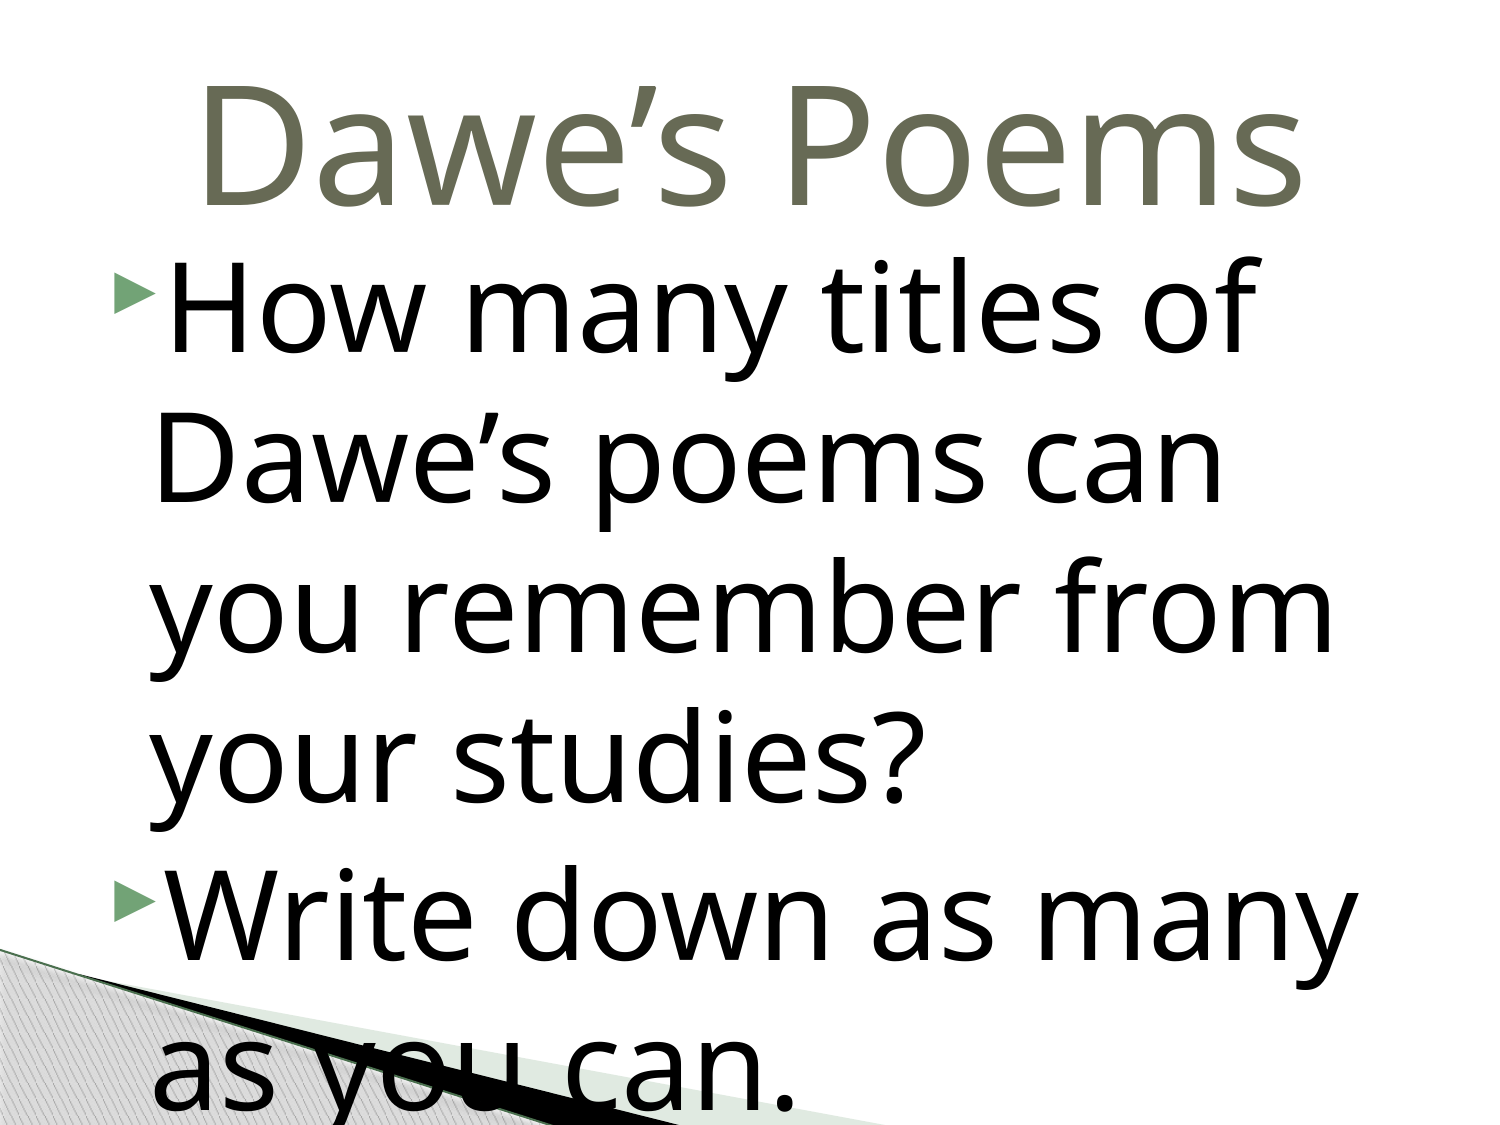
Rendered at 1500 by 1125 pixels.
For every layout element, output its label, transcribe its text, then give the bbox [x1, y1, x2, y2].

title Dawe’s Poems [75, 45, 1425, 233]
list How many titles of Dawe’s poems can you remember from your studies? Write down as many as you can. [75, 233, 1425, 986]
